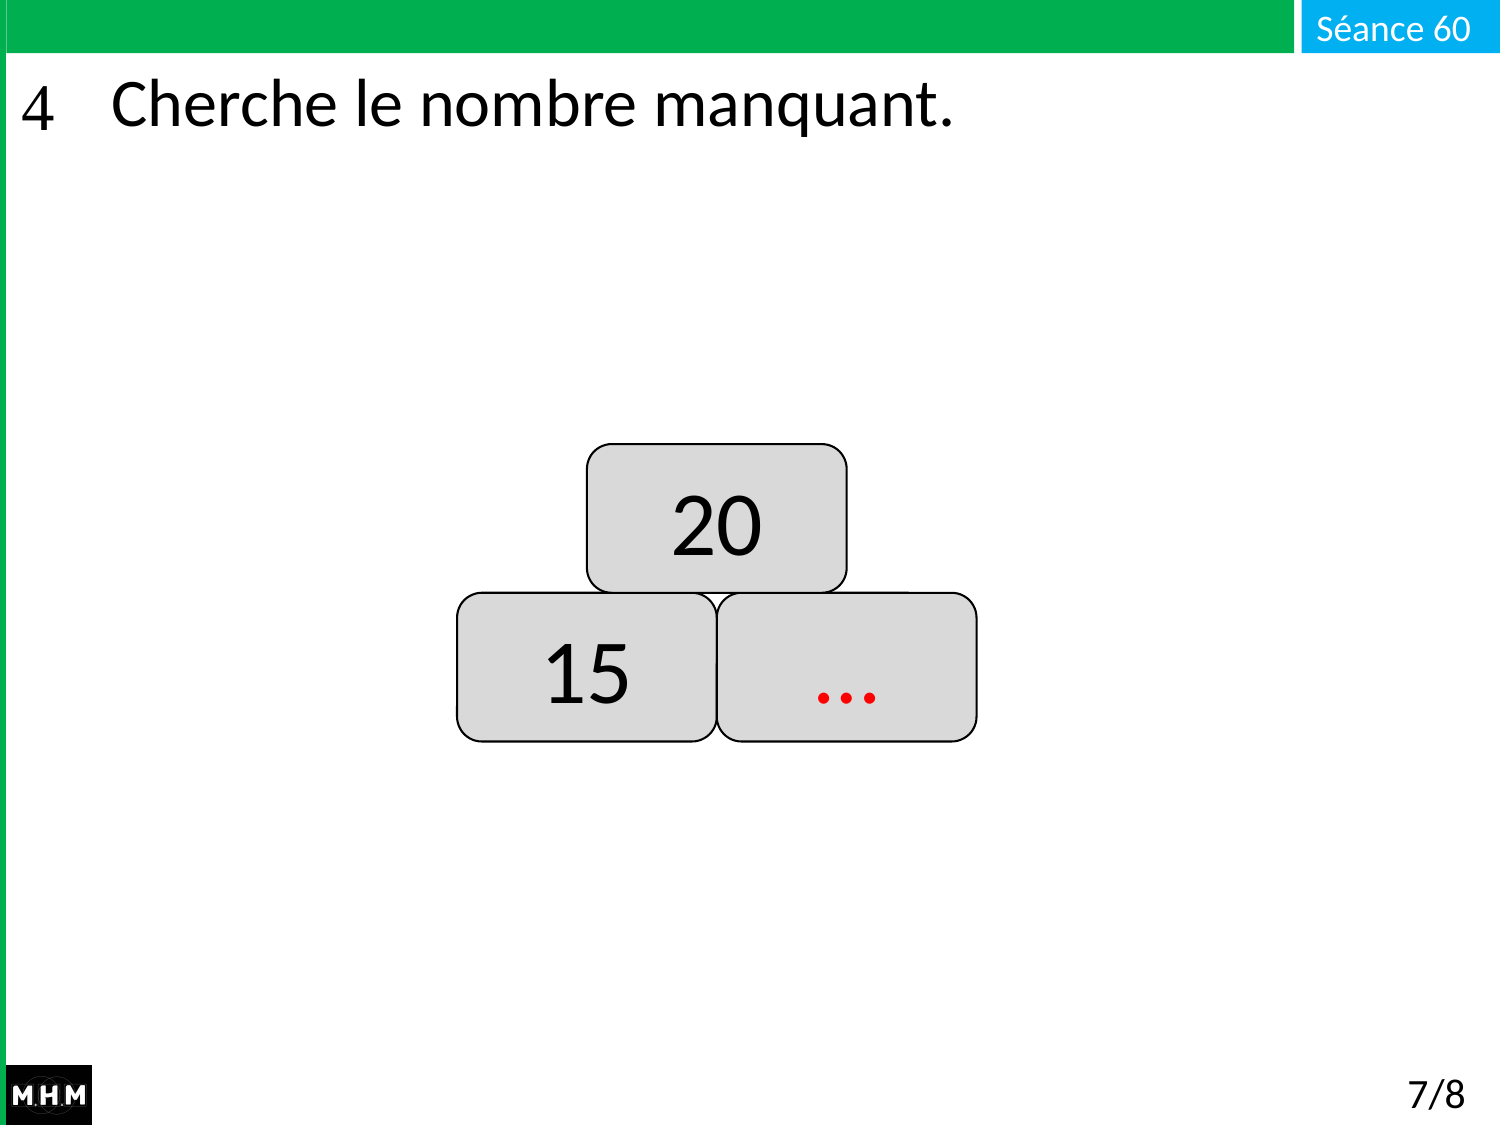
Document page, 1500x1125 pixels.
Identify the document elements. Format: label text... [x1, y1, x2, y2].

text_box 15 [455, 591, 717, 743]
title Cherche le nombre manquant. [96, 60, 1391, 150]
text_box 20 [585, 443, 848, 594]
picture [6, 1065, 92, 1125]
text_box … [715, 591, 978, 743]
list 7/8 [1373, 1064, 1500, 1125]
